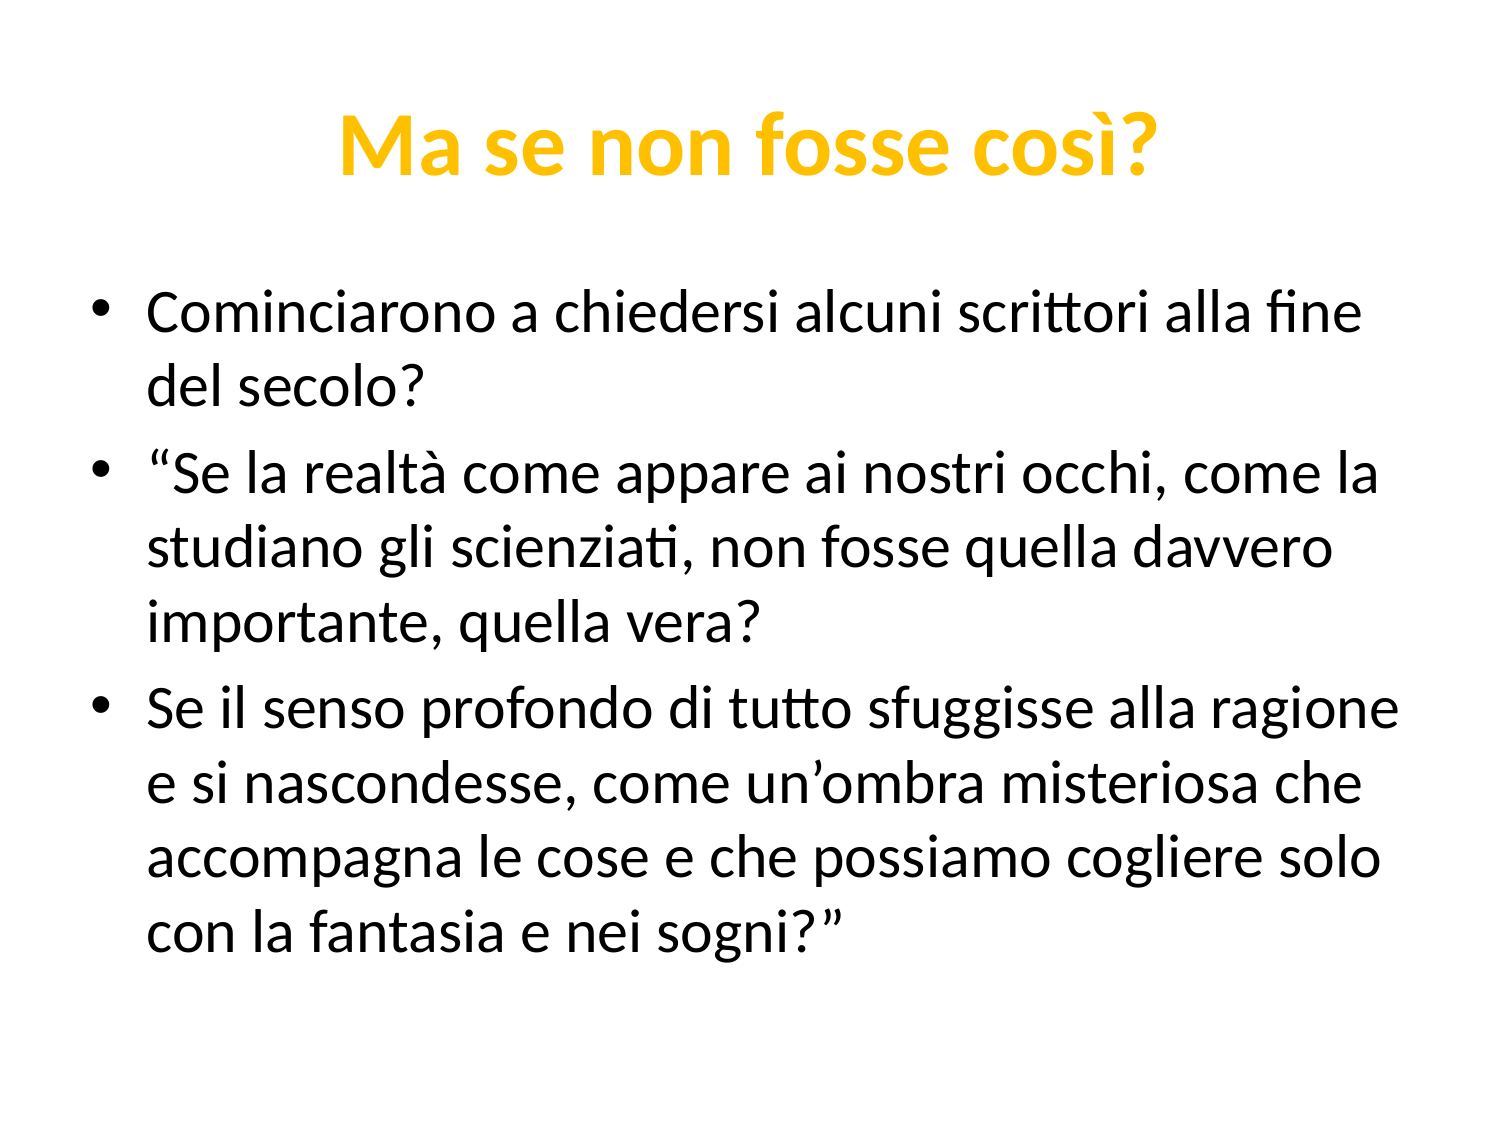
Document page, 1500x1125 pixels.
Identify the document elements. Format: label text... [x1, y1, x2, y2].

title Ma se non fosse così? [75, 45, 1425, 233]
list Cominciarono a chiedersi alcuni scrittori alla fine del secolo? “Se la realtà come appare ai nostri occhi, come la studiano gli scienziati, non fosse quella davvero importante, quella vera? Se il senso profondo di tutto sfuggisse alla ragione e si nascondesse, come un’ombra misteriosa che accompagna le cose e che possiamo cogliere solo con la fantasia e nei sogni?” [75, 262, 1425, 1005]
